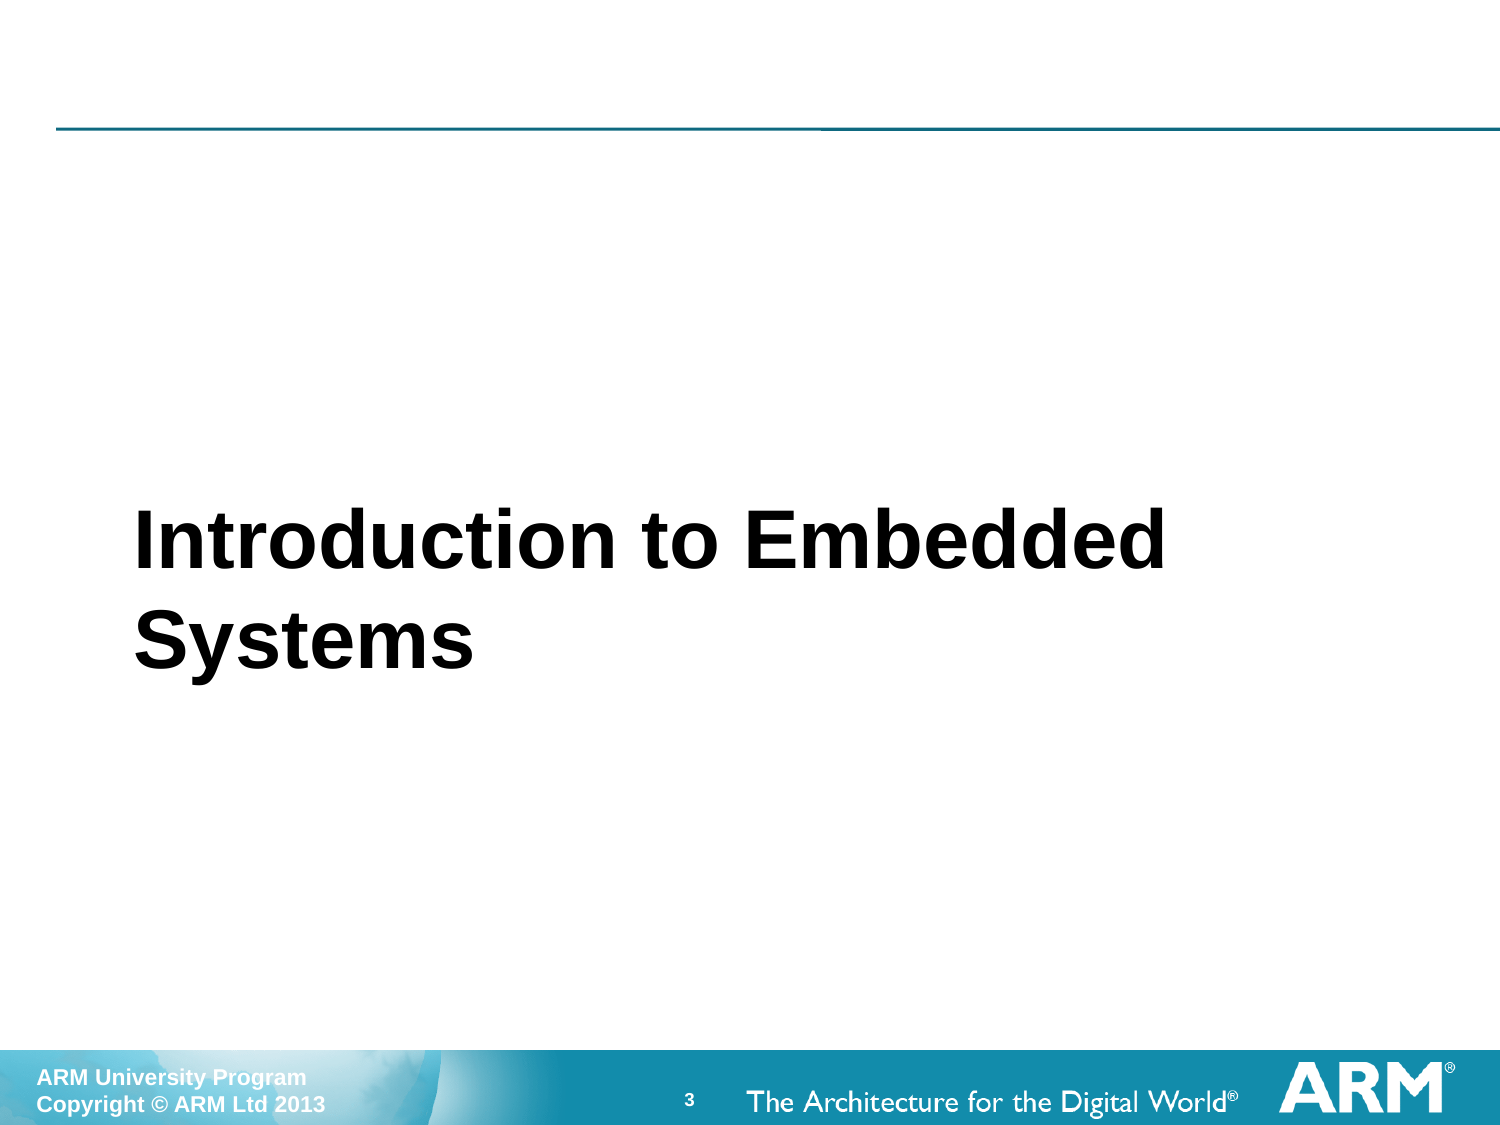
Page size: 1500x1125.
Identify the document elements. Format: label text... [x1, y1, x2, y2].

picture [0, 780, 1500, 1125]
title Introduction to Embedded Systems [118, 477, 1394, 777]
